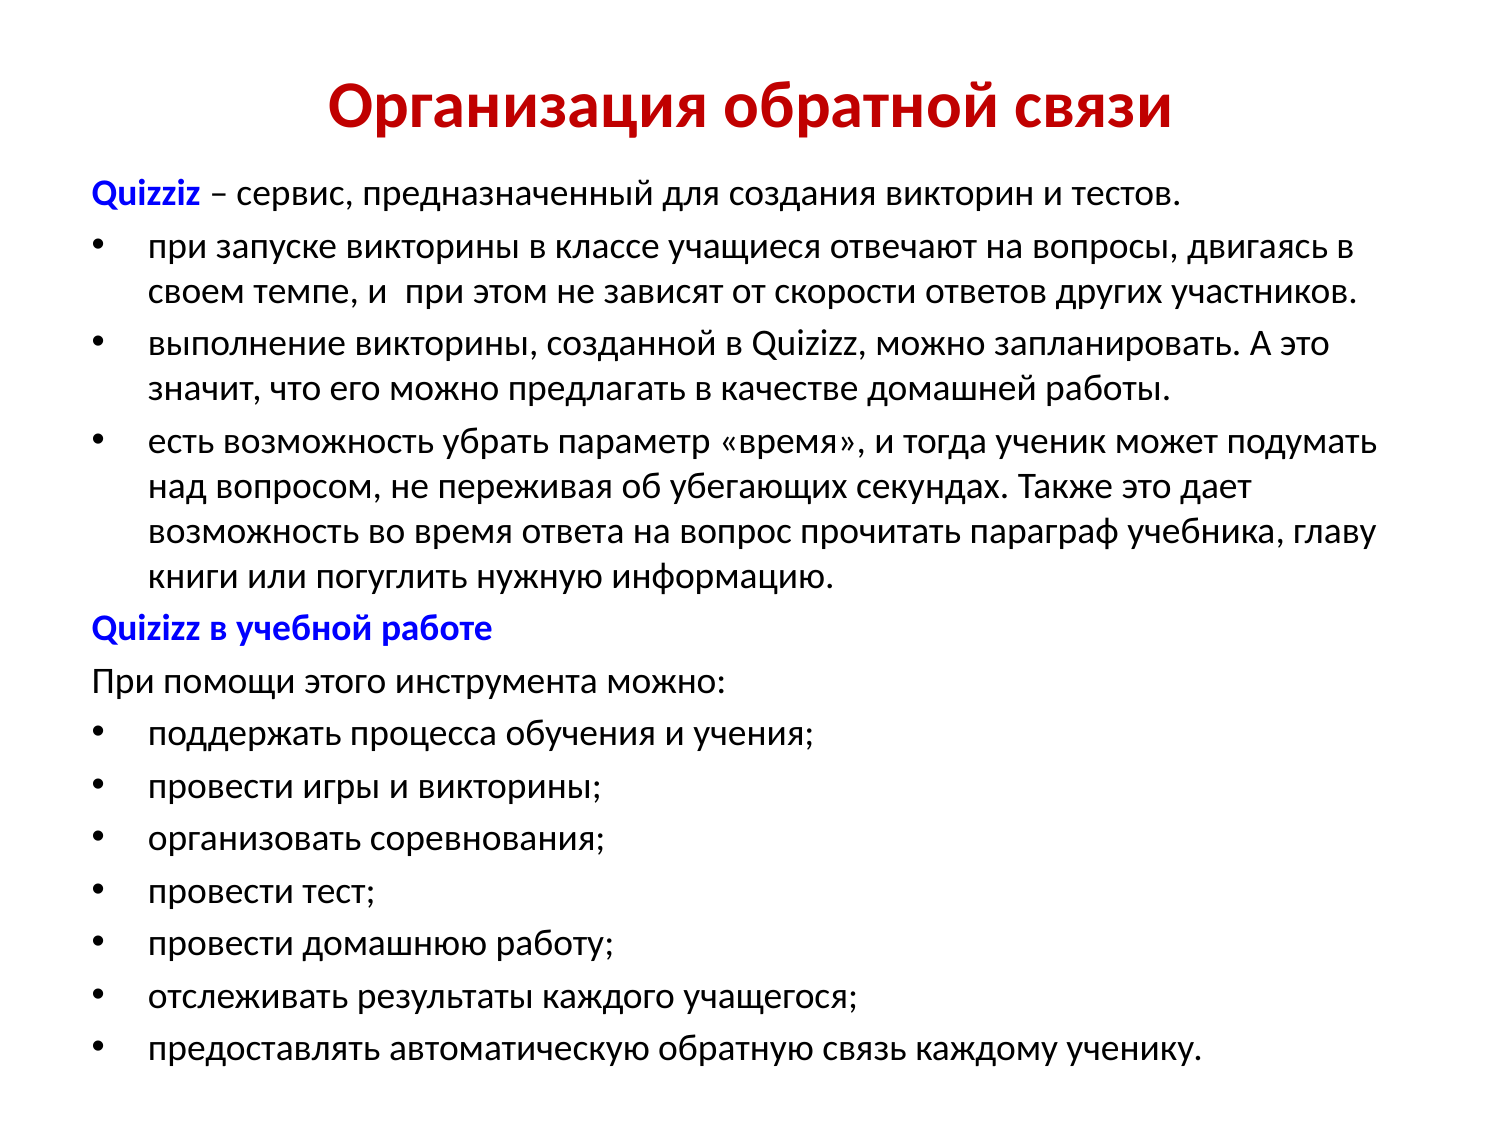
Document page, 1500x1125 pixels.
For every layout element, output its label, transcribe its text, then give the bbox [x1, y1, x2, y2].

list Quizziz – сервис, предназначенный для создания викторин и тестов. при запуске викторины в классе учащиеся отвечают на вопросы, двигаясь в своем темпе, и при этом не зависят от скорости ответов других участников. выполнение викторины, созданной в Quizizz, можно запланировать. А это значит, что его можно предлагать в качестве домашней работы. есть возможность убрать параметр «время», и тогда ученик может подумать над вопросом, не переживая об убегающих секундах. Также это дает возможность во время ответа на вопрос прочитать параграф учебника, главу книги или погуглить нужную информацию. Quizizz в учебной работе При помощи этого инструмента можно: поддержать процесса обучения и учения; провести игры и викторины; организовать соревнования; провести тест; провести домашнюю работу; отслеживать результаты каждого учащегося; предоставлять автоматическую обратную связь каждому ученику. [76, 160, 1427, 904]
title Организация обратной связи [76, 7, 1427, 160]
